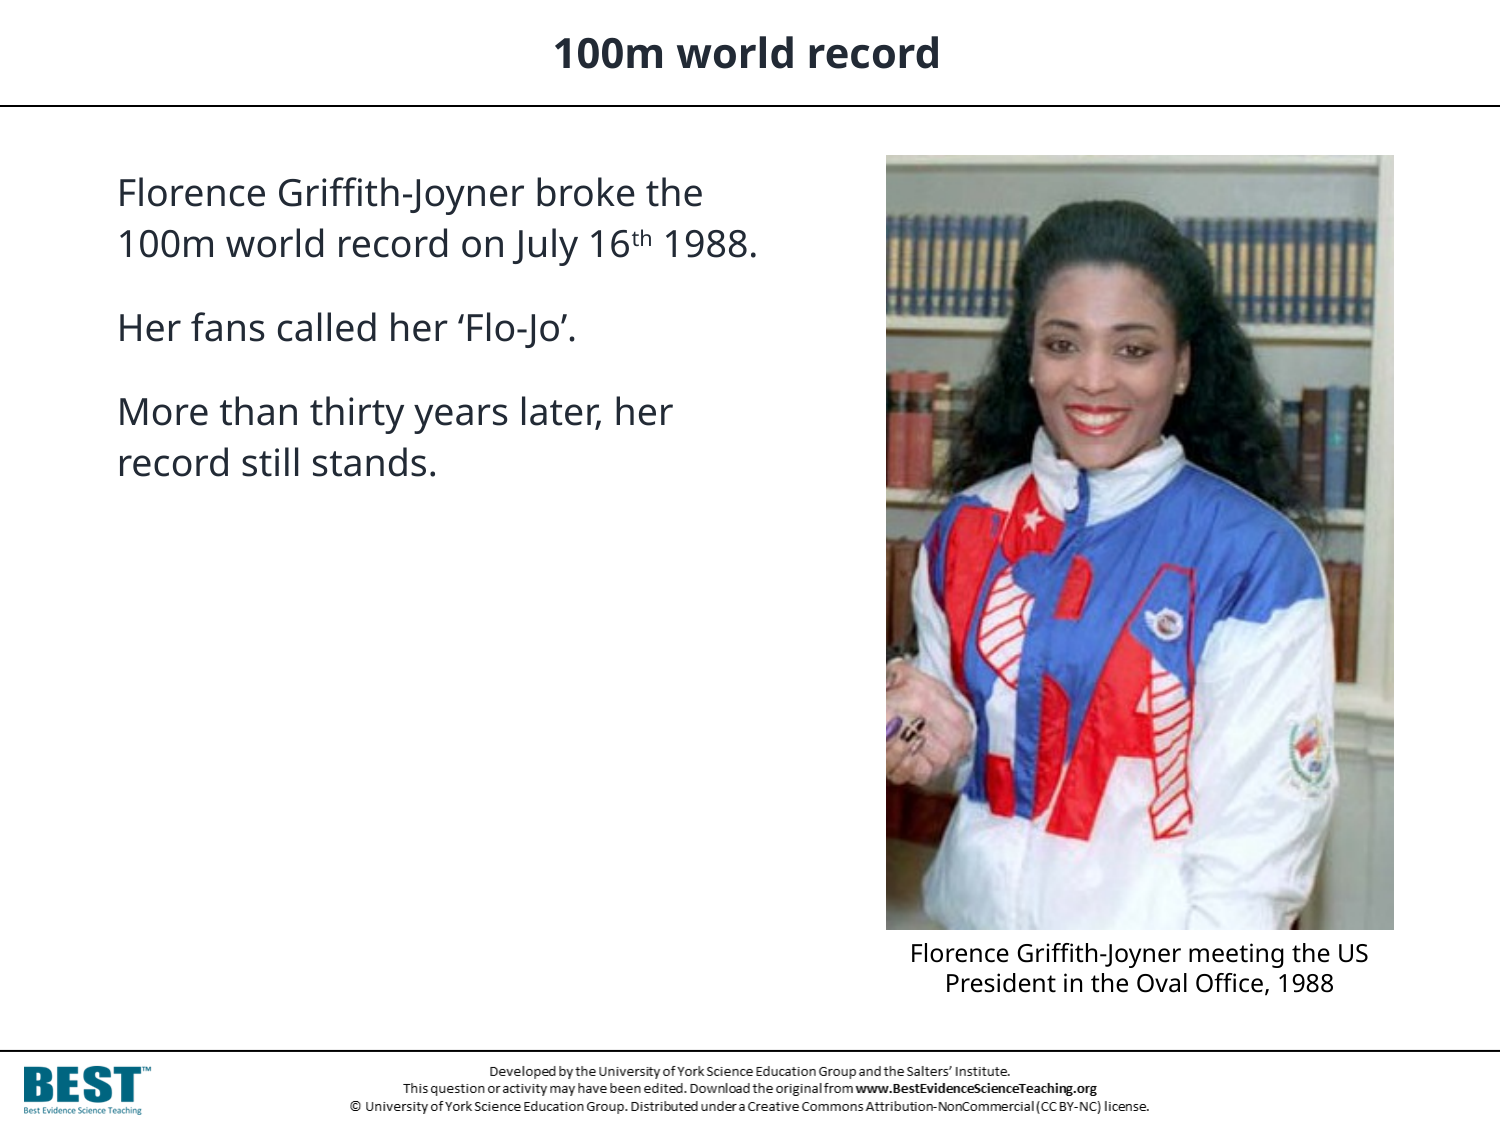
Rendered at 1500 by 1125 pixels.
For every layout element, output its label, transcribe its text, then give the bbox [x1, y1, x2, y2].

text_box 100m world record [23, 4, 1471, 99]
picture [0, 105, 1500, 1125]
